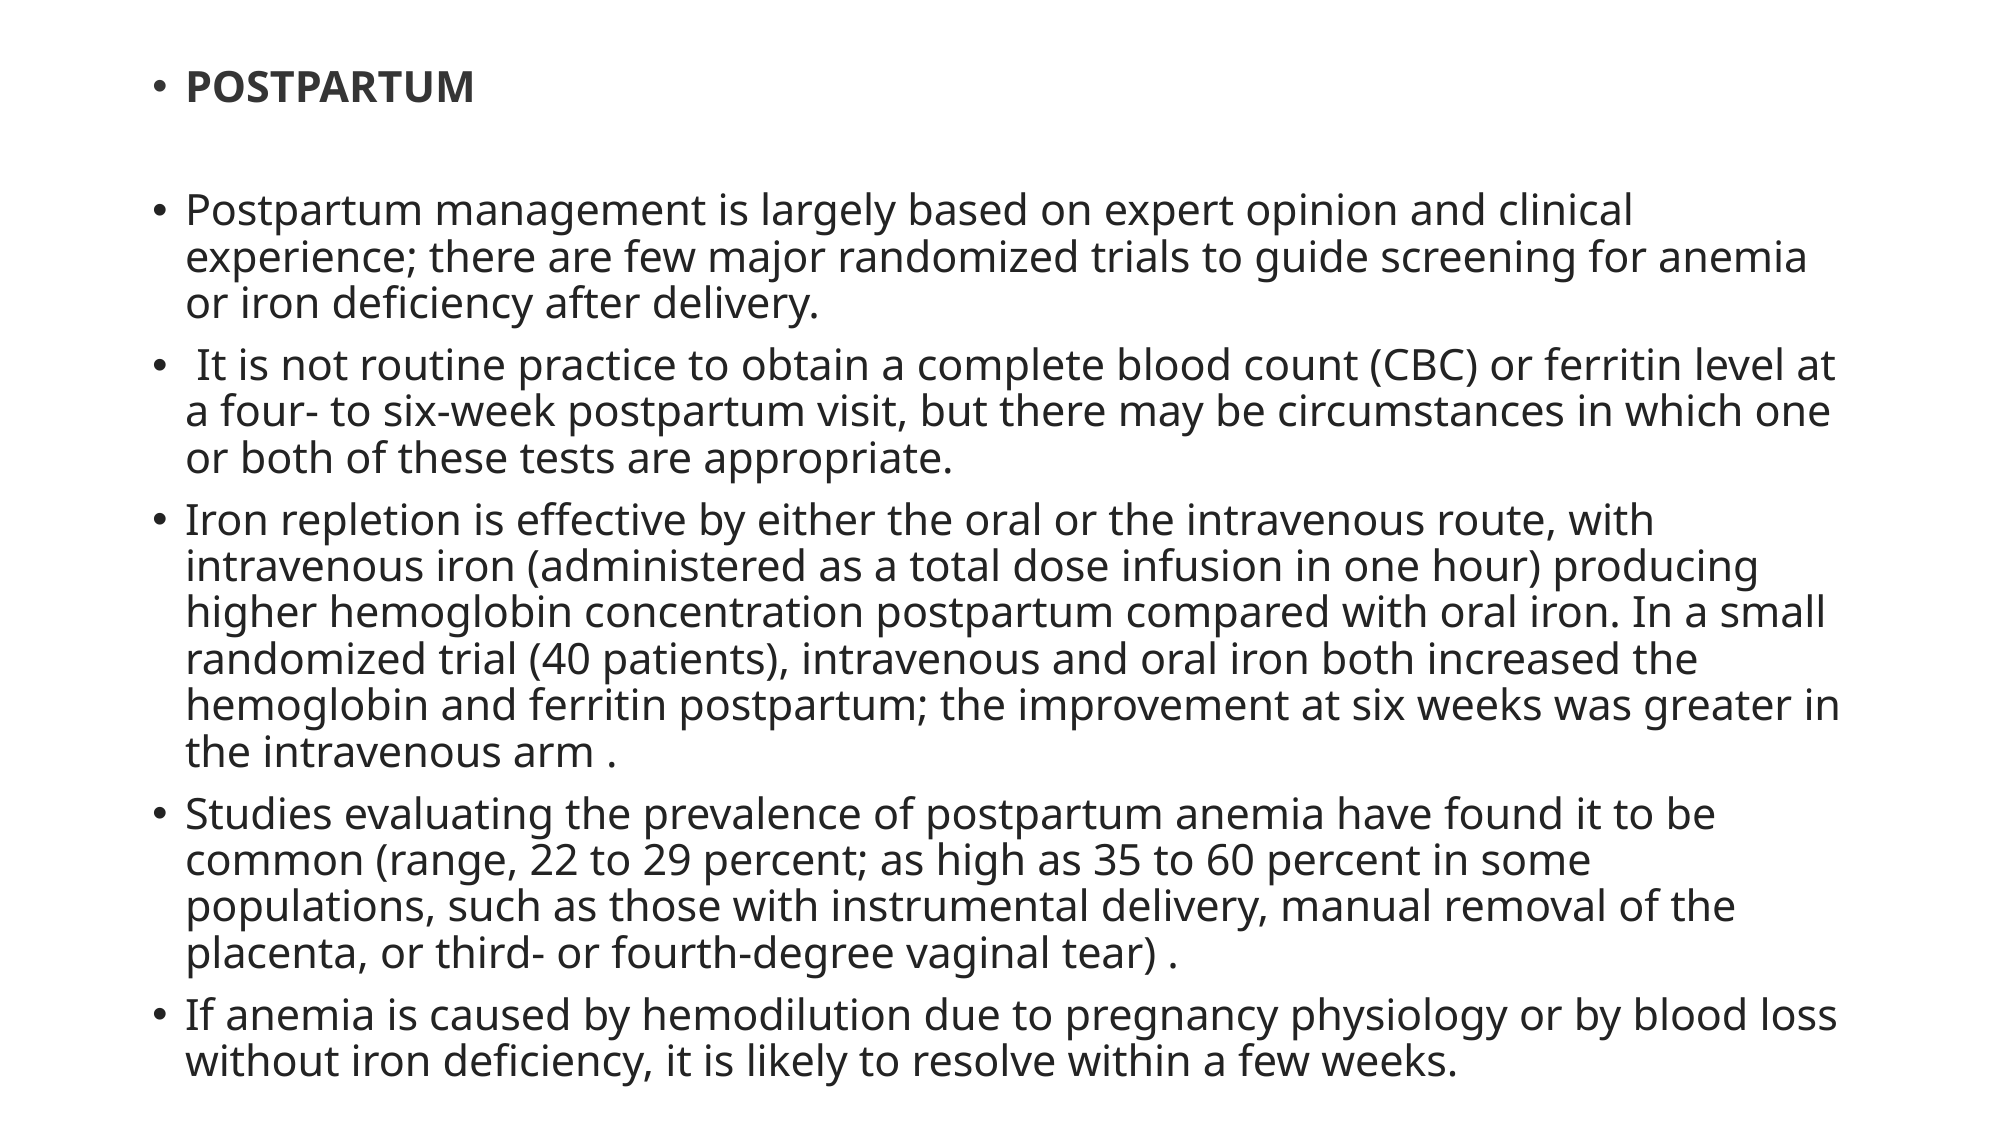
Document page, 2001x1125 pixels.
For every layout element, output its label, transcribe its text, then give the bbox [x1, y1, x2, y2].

list POSTPARTUM Postpartum management is largely based on expert opinion and clinical experience; there are few major randomized trials to guide screening for anemia or iron deficiency after delivery. It is not routine practice to obtain a complete blood count (CBC) or ferritin level at a four- to six-week postpartum visit, but there may be circumstances in which one or both of these tests are appropriate. Iron repletion is effective by either the oral or the intravenous route, with intravenous iron (administered as a total dose infusion in one hour) producing higher hemoglobin concentration postpartum compared with oral iron. In a small randomized trial (40 patients), intravenous and oral iron both increased the hemoglobin and ferritin postpartum; the improvement at six weeks was greater in the intravenous arm . Studies evaluating the prevalence of postpartum anemia have found it to be common (range, 22 to 29 percent; as high as 35 to 60 percent in some populations, such as those with instrumental delivery, manual removal of the placenta, or third- or fourth-degree vaginal tear) . If anemia is caused by hemodilution due to pregnancy physiology or by blood loss without iron deficiency, it is likely to resolve within a few weeks. [137, 57, 1863, 1105]
